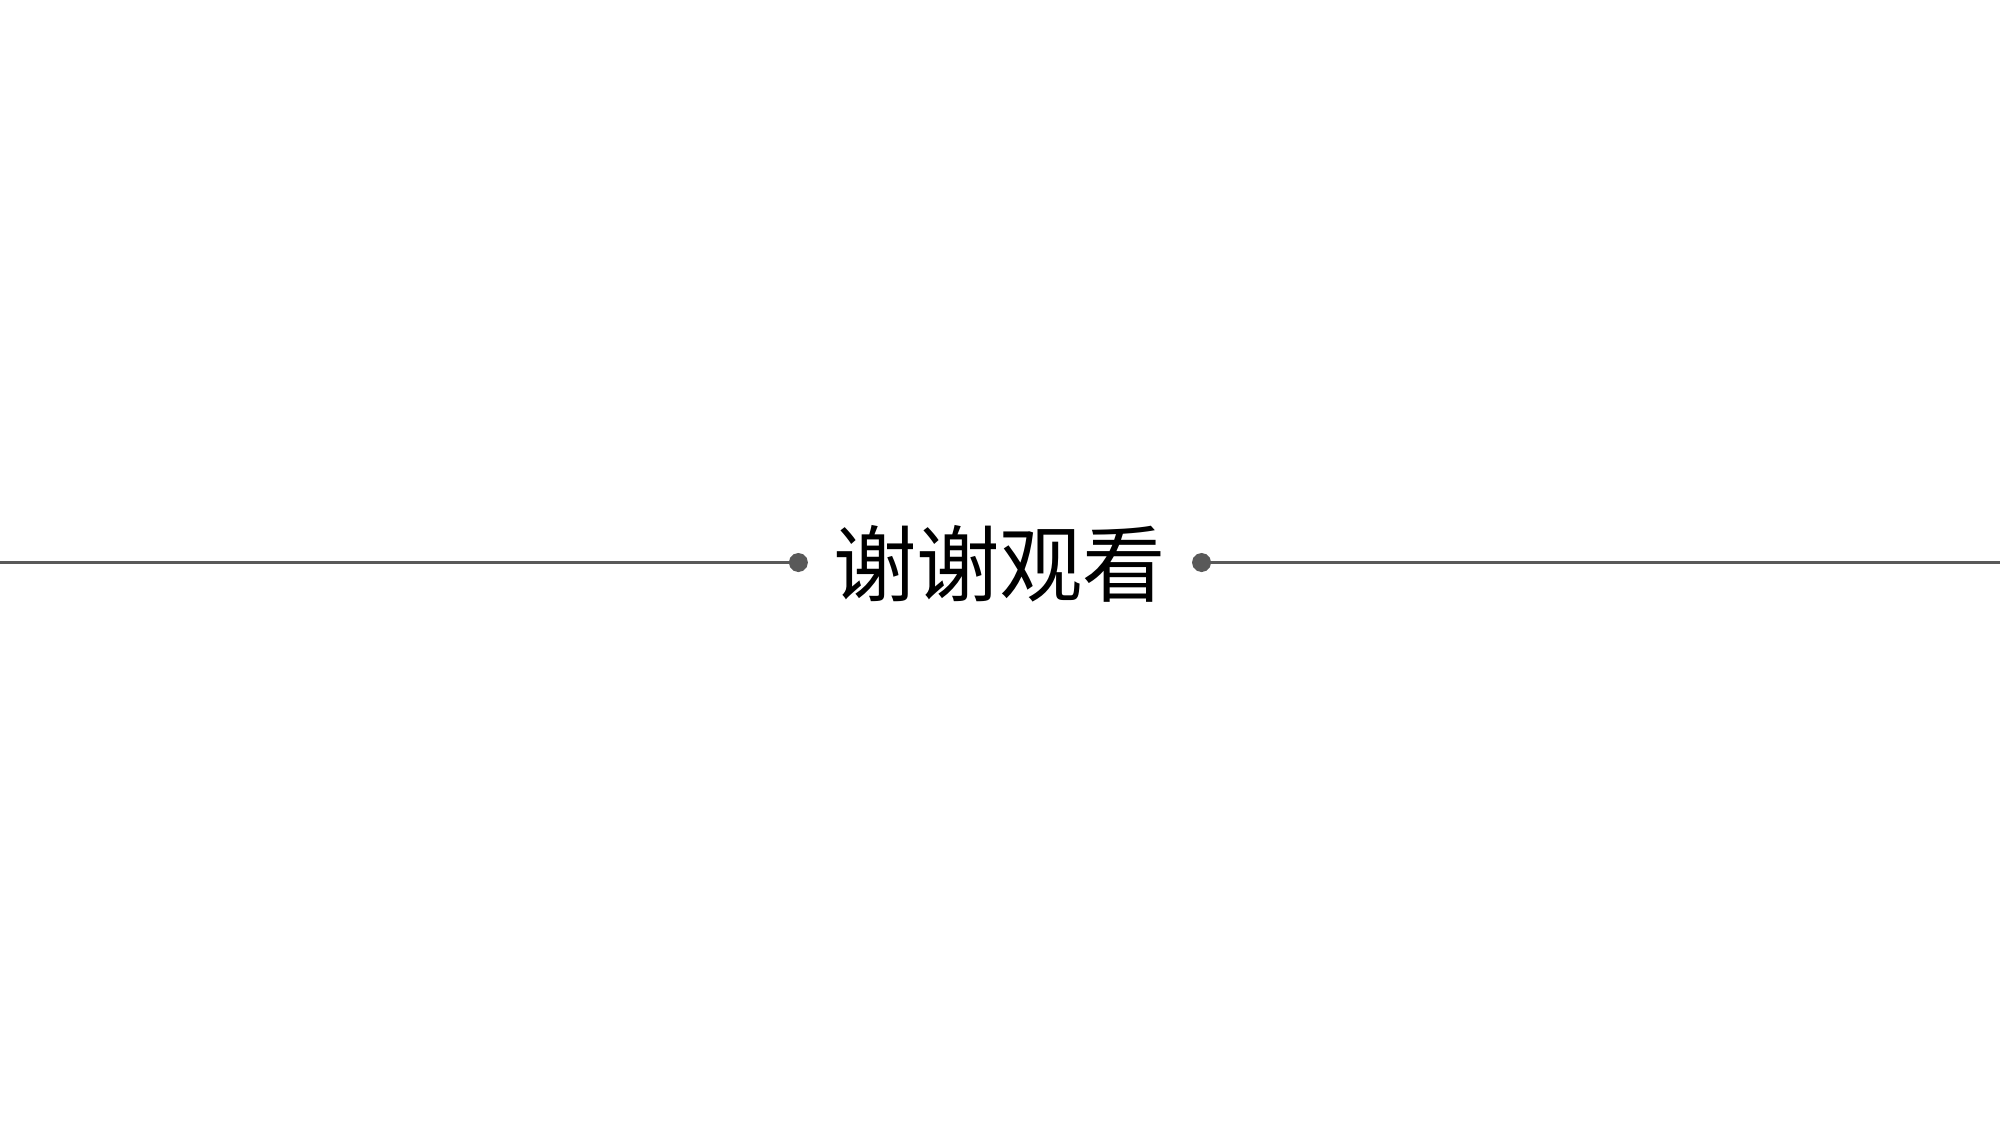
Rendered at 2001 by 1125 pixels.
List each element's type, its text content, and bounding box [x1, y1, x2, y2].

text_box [0, 554, 807, 571]
text_box 谢谢观看 [818, 504, 1182, 620]
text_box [1193, 554, 2000, 571]
